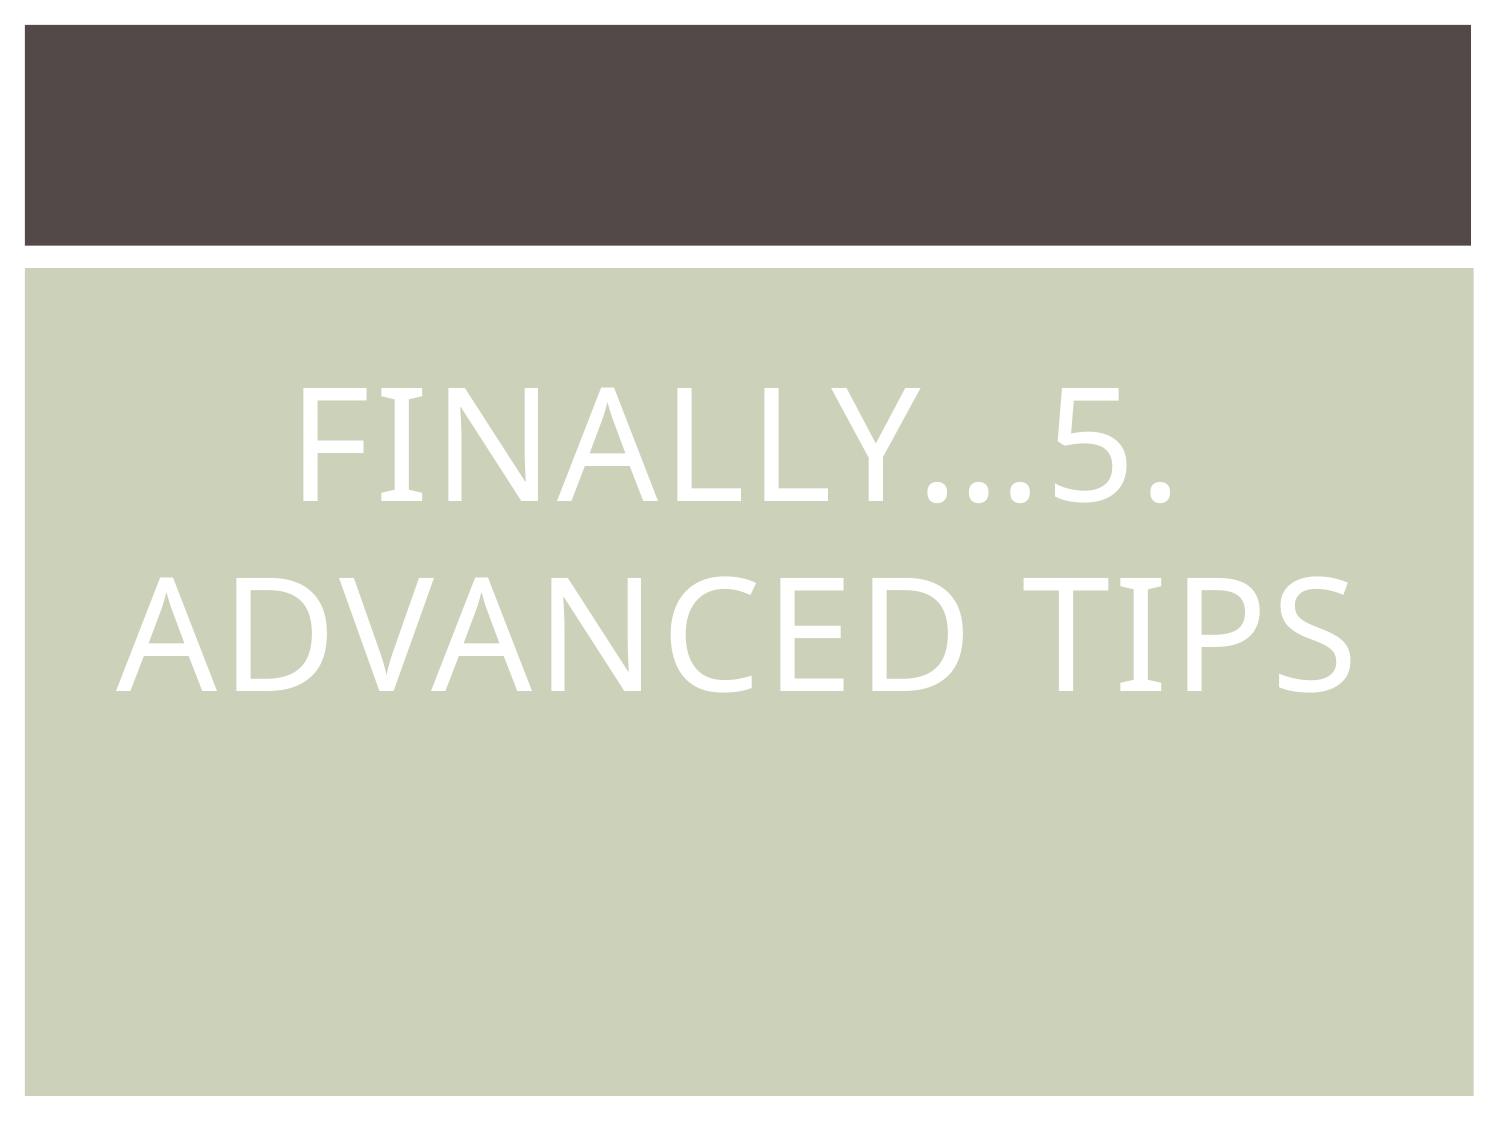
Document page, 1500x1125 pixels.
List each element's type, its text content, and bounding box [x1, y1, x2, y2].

title Finally…5. advanced tips [67, 439, 1410, 627]
